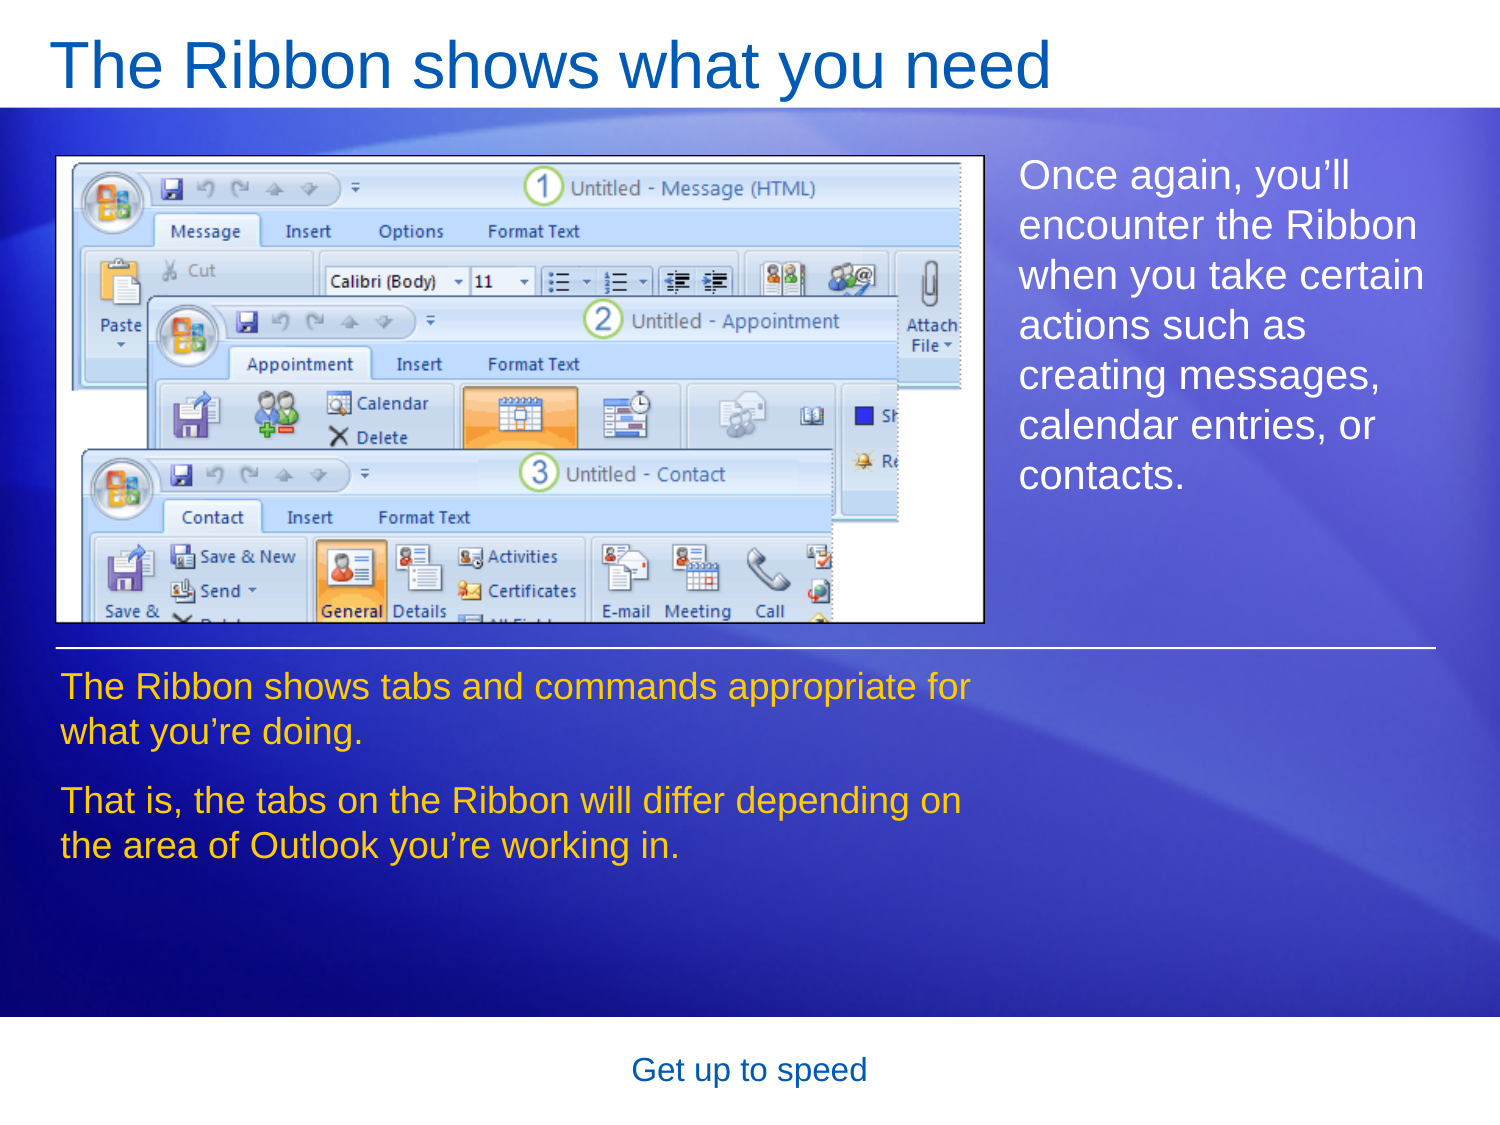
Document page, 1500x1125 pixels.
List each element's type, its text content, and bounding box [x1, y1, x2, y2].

picture [0, 108, 1500, 1017]
footer Get up to speed [445, 1016, 1055, 1096]
text_box The Ribbon shows tabs and commands appropriate for what you’re doing. That is, the tabs on the Ribbon will differ depending on the area of Outlook you’re working in. [45, 655, 1018, 940]
title The Ribbon shows what you need [34, 11, 1352, 114]
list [55, 155, 985, 624]
text_box Once again, you’ll encounter the Ribbon when you take certain actions such as creating messages, calendar entries, or contacts. [1003, 140, 1454, 626]
